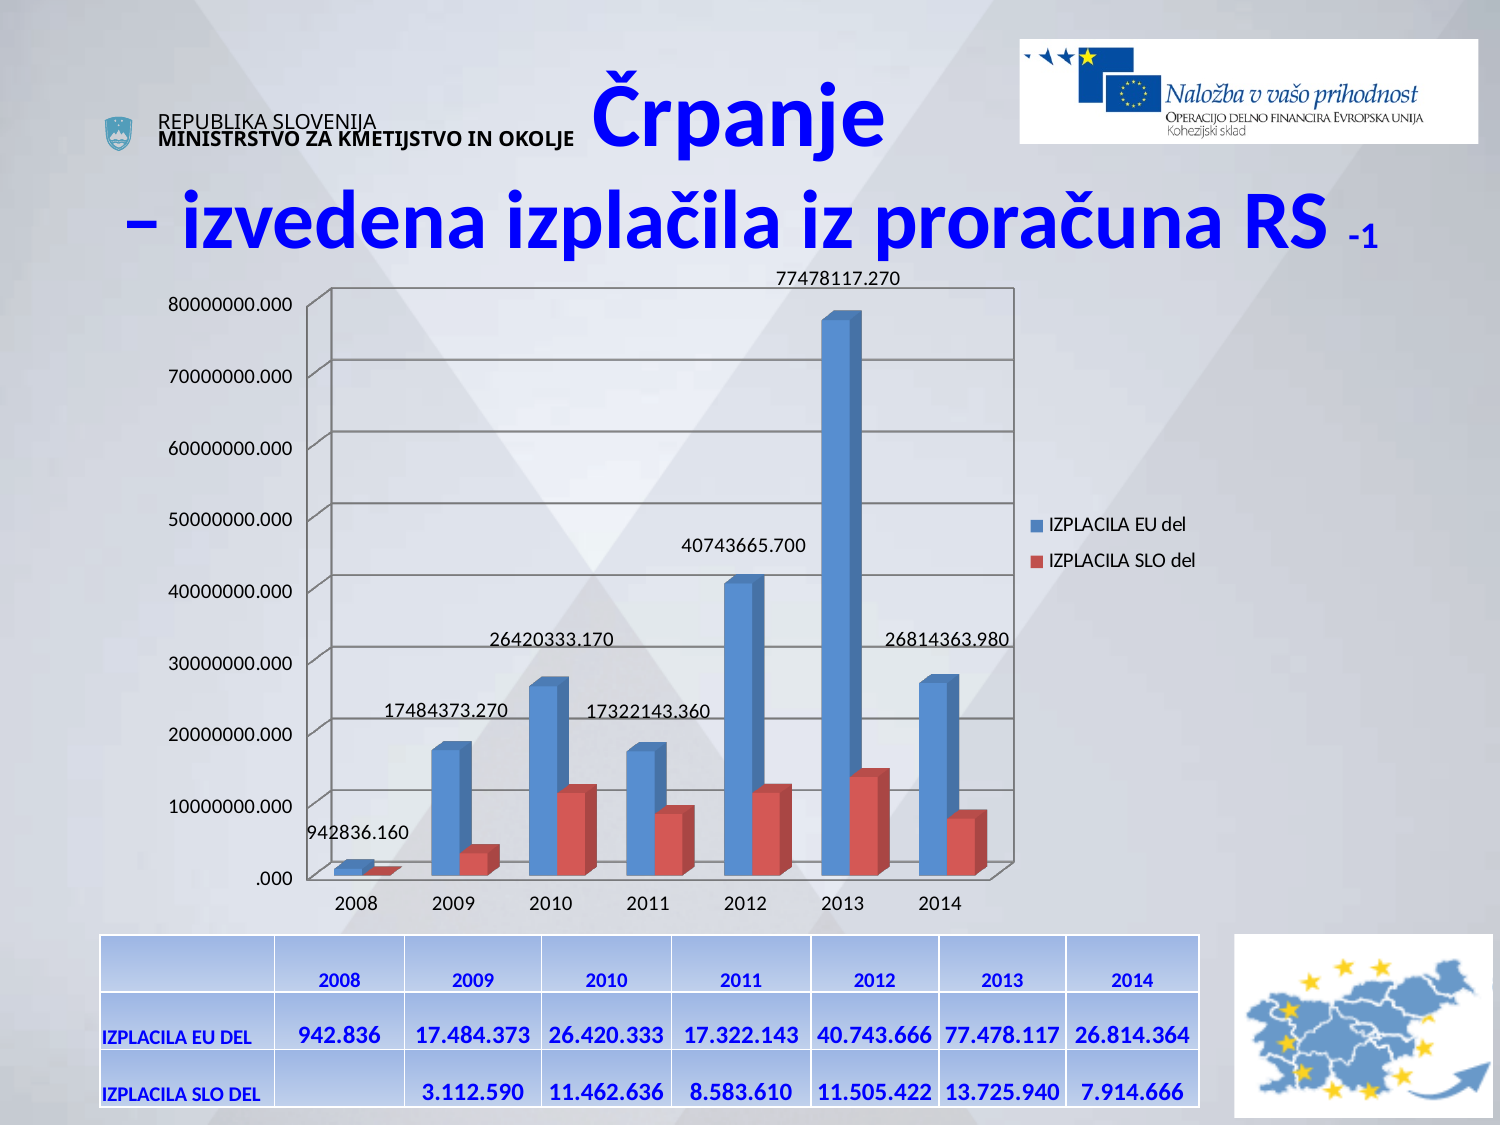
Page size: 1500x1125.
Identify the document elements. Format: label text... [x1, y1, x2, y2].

table_cell 13.725.940 [940, 1050, 1065, 1106]
table_cell 17.484.373 [405, 993, 541, 1049]
table_header 2014 [1067, 938, 1198, 991]
table_cell 26.420.333 [542, 993, 671, 1049]
table_cell 11.462.636 [542, 1050, 671, 1106]
table_header 2013 [940, 938, 1065, 991]
table_header 2012 [812, 938, 938, 991]
table_cell IZPLACILA EU del [101, 993, 274, 1049]
table_cell 77.478.117 [940, 993, 1065, 1049]
table_header 2009 [405, 938, 541, 991]
table_header 2008 [275, 938, 404, 991]
table_header 2011 [672, 938, 810, 991]
chart [159, 259, 1235, 930]
table_cell IZPLACILA SLO del [101, 1050, 274, 1106]
table_header [101, 936, 274, 991]
table_cell 26.814.364 [1067, 993, 1198, 1049]
table_cell 17.322.143 [672, 993, 810, 1049]
text_box Črpanje – izvedena izplačila iz proračuna RS -1 [74, 66, 1425, 254]
table_cell [275, 1050, 404, 1106]
table_cell 8.583.610 [672, 1050, 810, 1106]
table_cell 40.743.666 [812, 993, 938, 1049]
table_cell 7.914.666 [1067, 1050, 1198, 1106]
table_cell 3.112.590 [405, 1050, 541, 1106]
table_cell 11.505.422 [812, 1050, 938, 1106]
table_cell 942.836 [275, 993, 404, 1049]
table_header 2010 [542, 938, 671, 991]
picture [0, 0, 1500, 1125]
